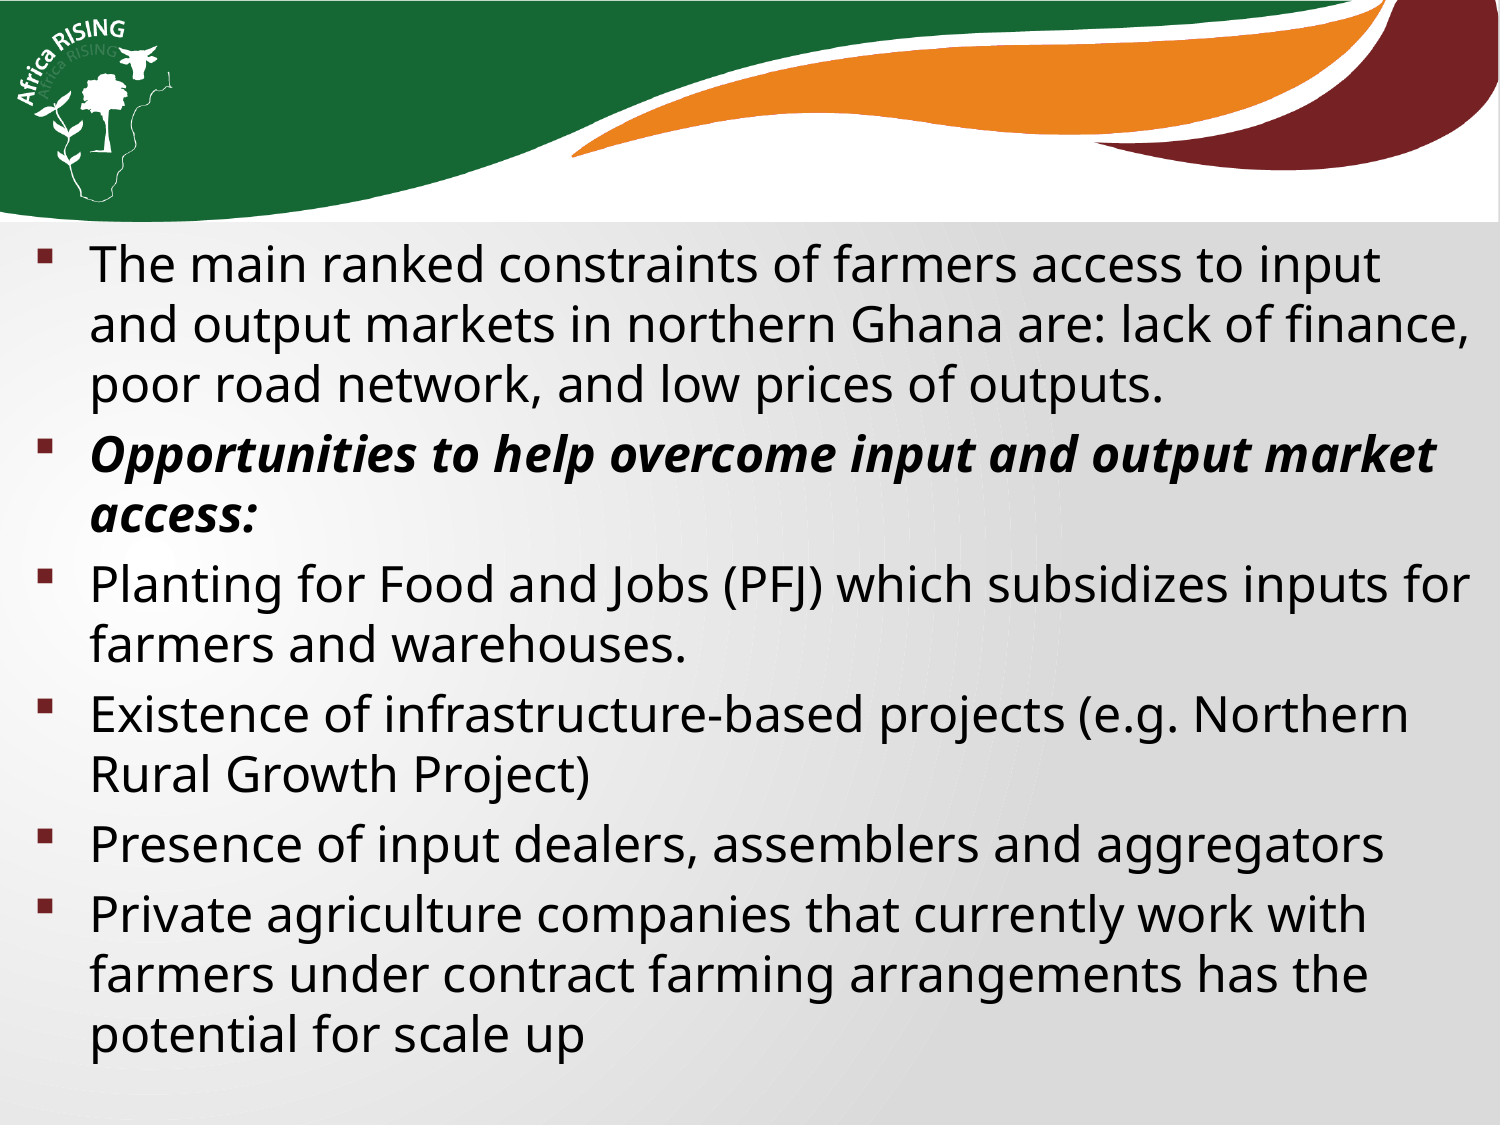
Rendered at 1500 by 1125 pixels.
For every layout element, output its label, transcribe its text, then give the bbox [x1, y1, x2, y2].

picture [0, 0, 1499, 222]
list The main ranked constraints of farmers access to input and output markets in northern Ghana are: lack of finance, poor road network, and low prices of outputs. Opportunities to help overcome input and output market access: Planting for Food and Jobs (PFJ) which subsidizes inputs for farmers and warehouses. Existence of infrastructure-based projects (e.g. Northern Rural Growth Project) Presence of input dealers, assemblers and aggregators Private agriculture companies that currently work with farmers under contract farming arrangements has the potential for scale up [0, 224, 1500, 1125]
